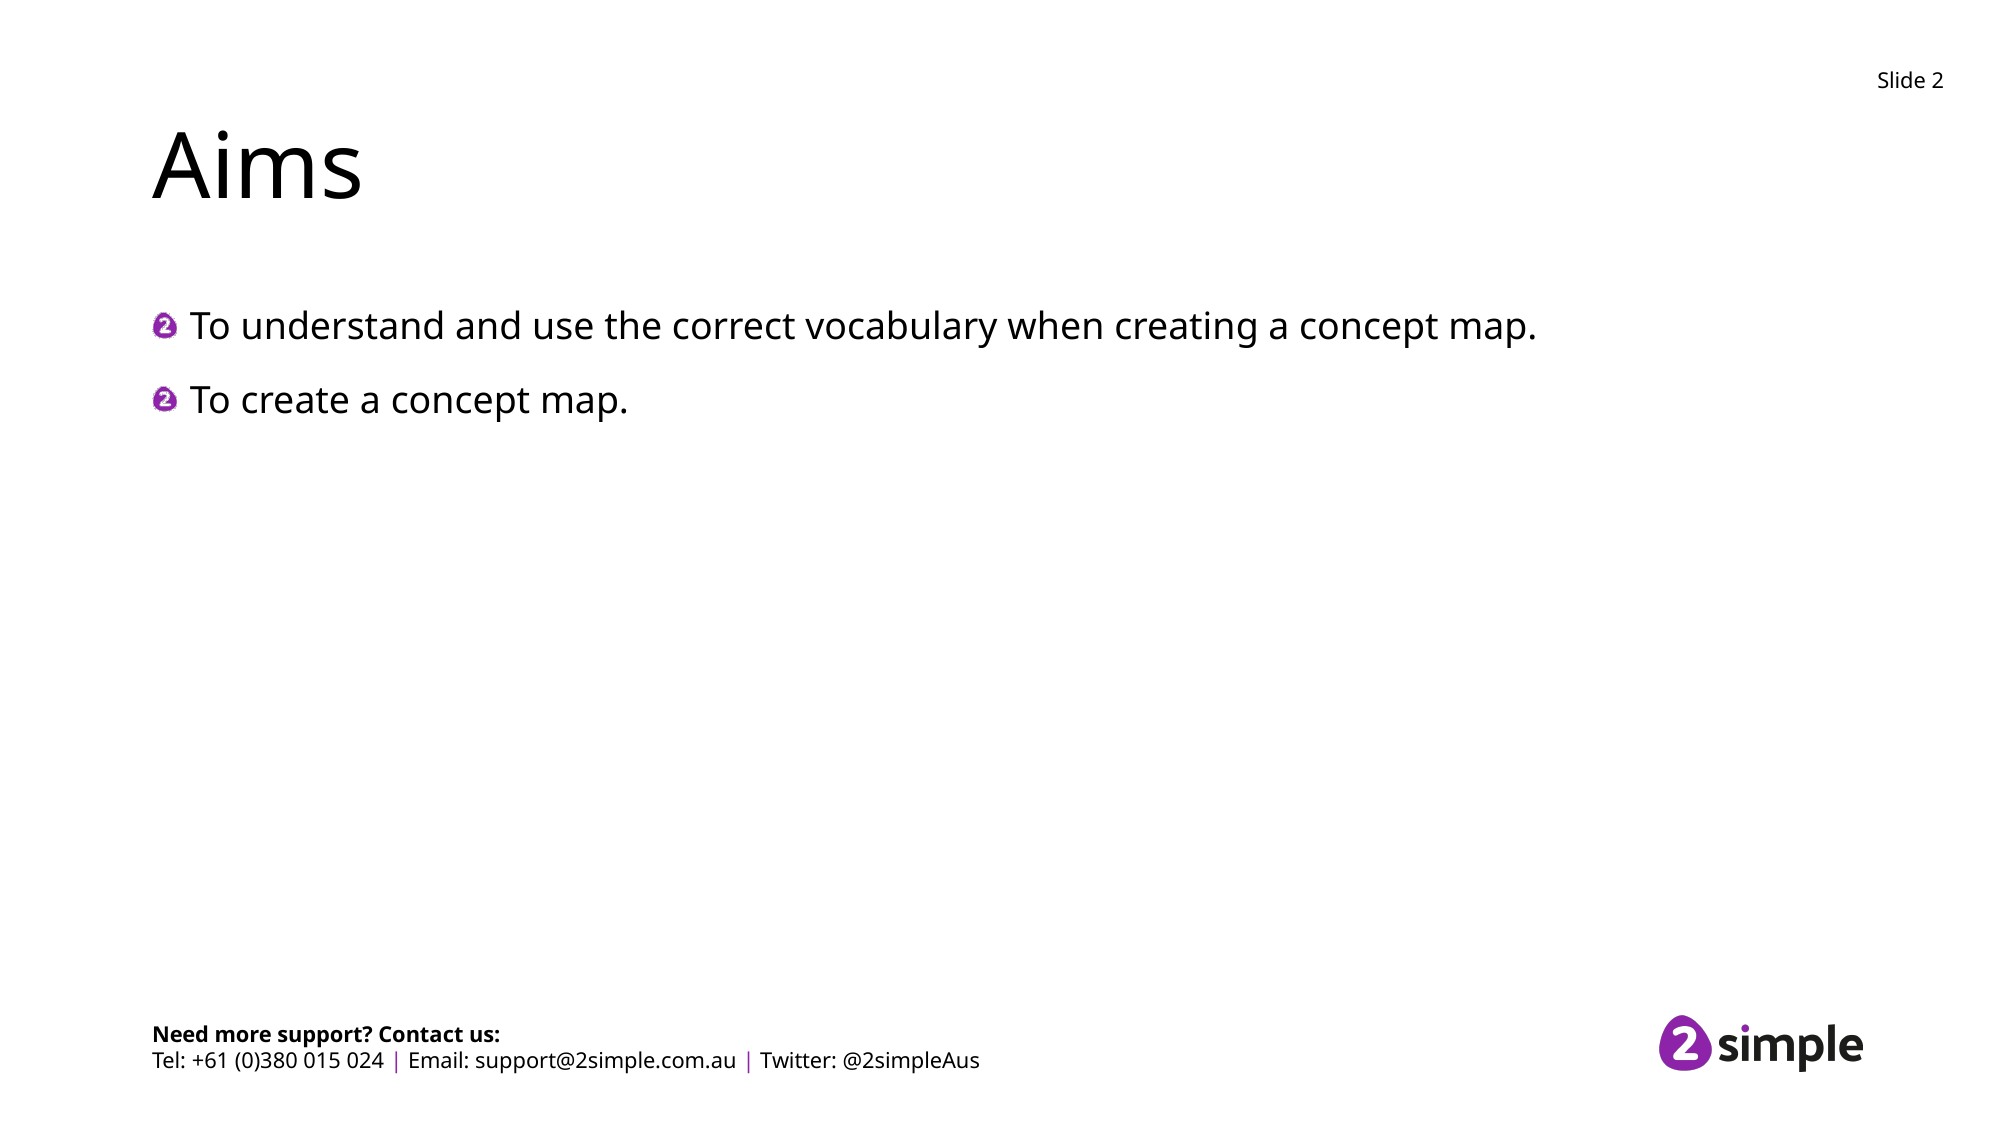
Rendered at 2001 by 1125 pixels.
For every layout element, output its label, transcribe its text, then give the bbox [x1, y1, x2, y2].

title Aims [137, 59, 1863, 278]
picture [152, 385, 177, 412]
picture [152, 311, 177, 339]
text_box Need more support? Contact us: Tel: +61 (0)380 015 024 | Email: support@2simple.com.au | Twitter: @2simpleAus [137, 1013, 1863, 1081]
text_box Slide 2 [1862, 59, 1976, 101]
picture [1659, 1015, 1863, 1073]
list To understand and use the correct vocabulary when creating a concept map. To create a concept map. [137, 299, 1863, 1013]
